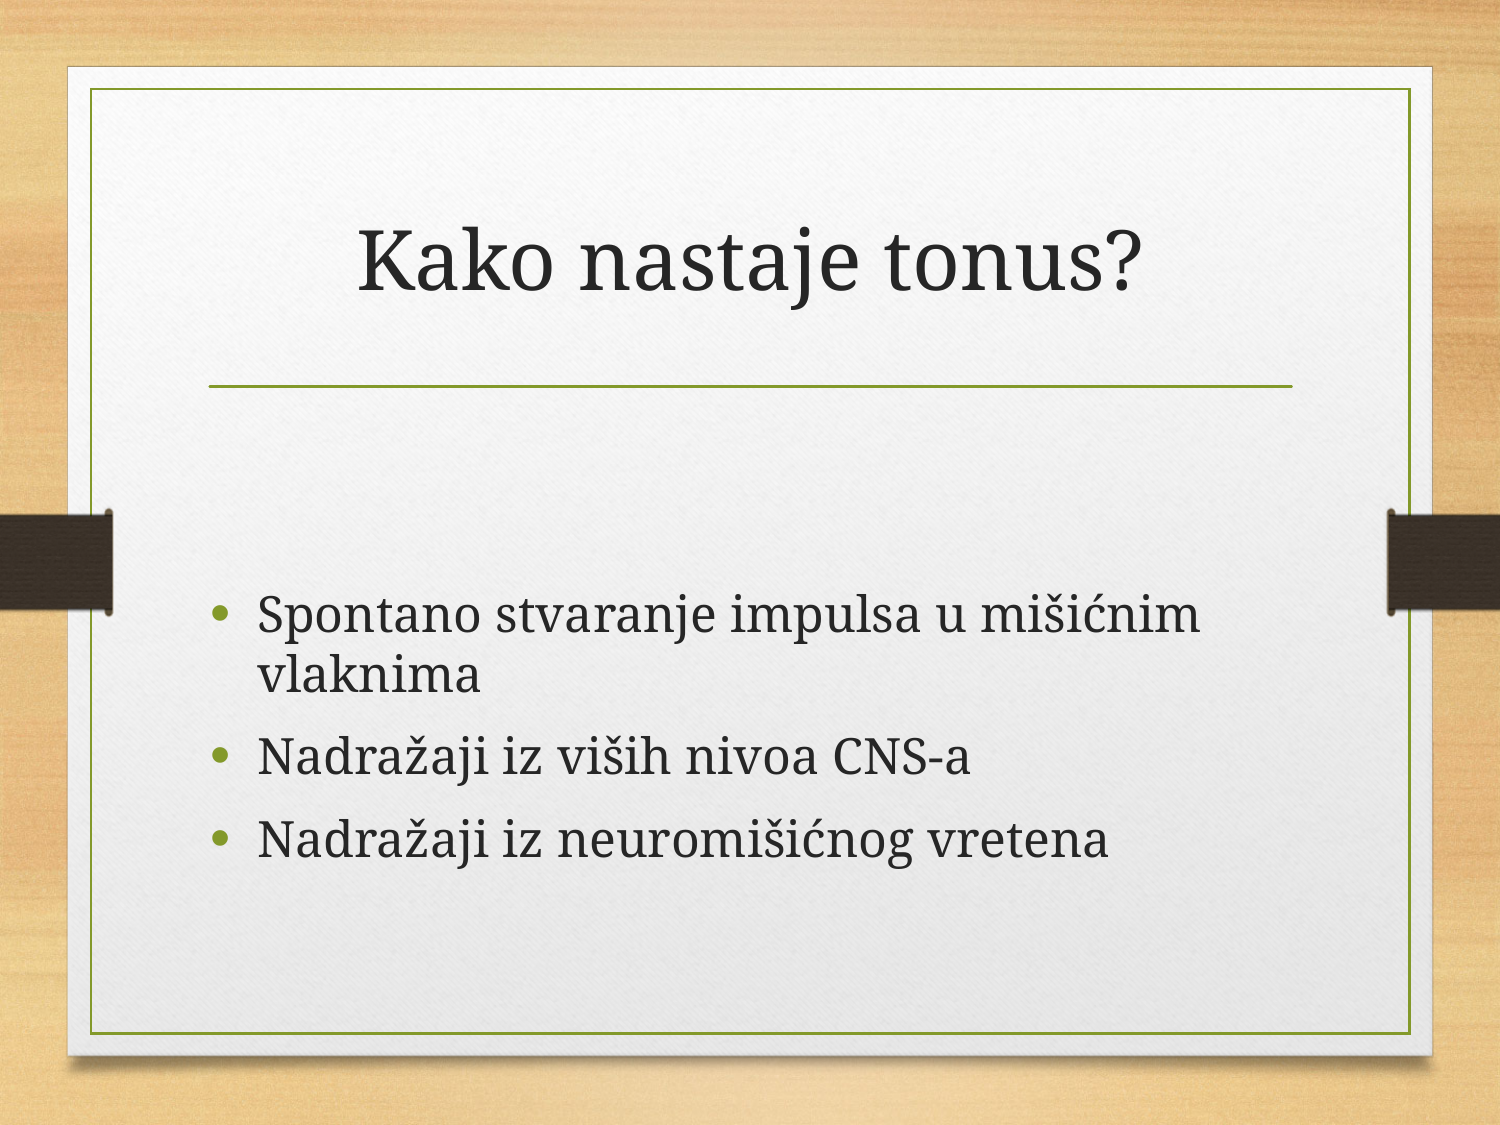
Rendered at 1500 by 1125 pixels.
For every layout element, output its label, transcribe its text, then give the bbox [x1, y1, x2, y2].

list Spontano stvaranje impulsa u mišićnim vlaknima Nadražaji iz viših nivoa CNS-a Nadražaji iz neuromišićnog vretena [195, 575, 1311, 1125]
title Kako nastaje tonus? [193, 150, 1309, 365]
picture [0, 0, 1500, 1125]
